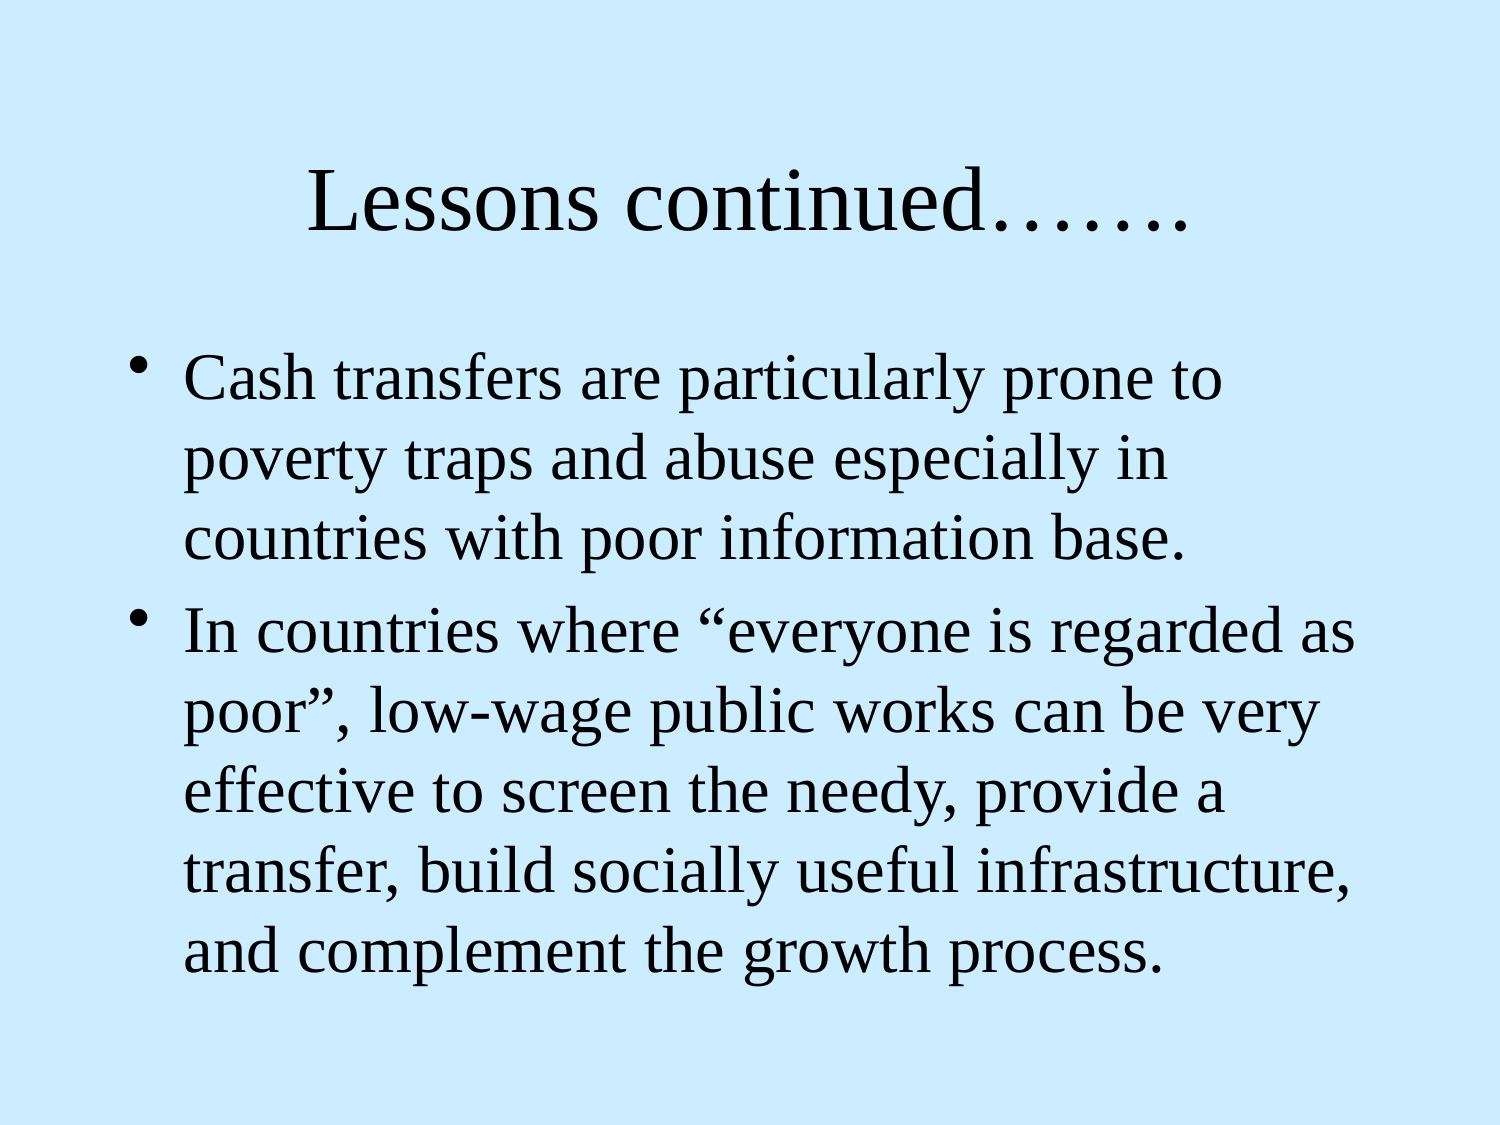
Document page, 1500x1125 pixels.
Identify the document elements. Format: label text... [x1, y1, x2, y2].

list Cash transfers are particularly prone to poverty traps and abuse especially in countries with poor information base. In countries where “everyone is regarded as poor”, low-wage public works can be very effective to screen the needy, provide a transfer, build socially useful infrastructure, and complement the growth process. [112, 324, 1388, 1001]
title Lessons continued……. [112, 99, 1388, 288]
